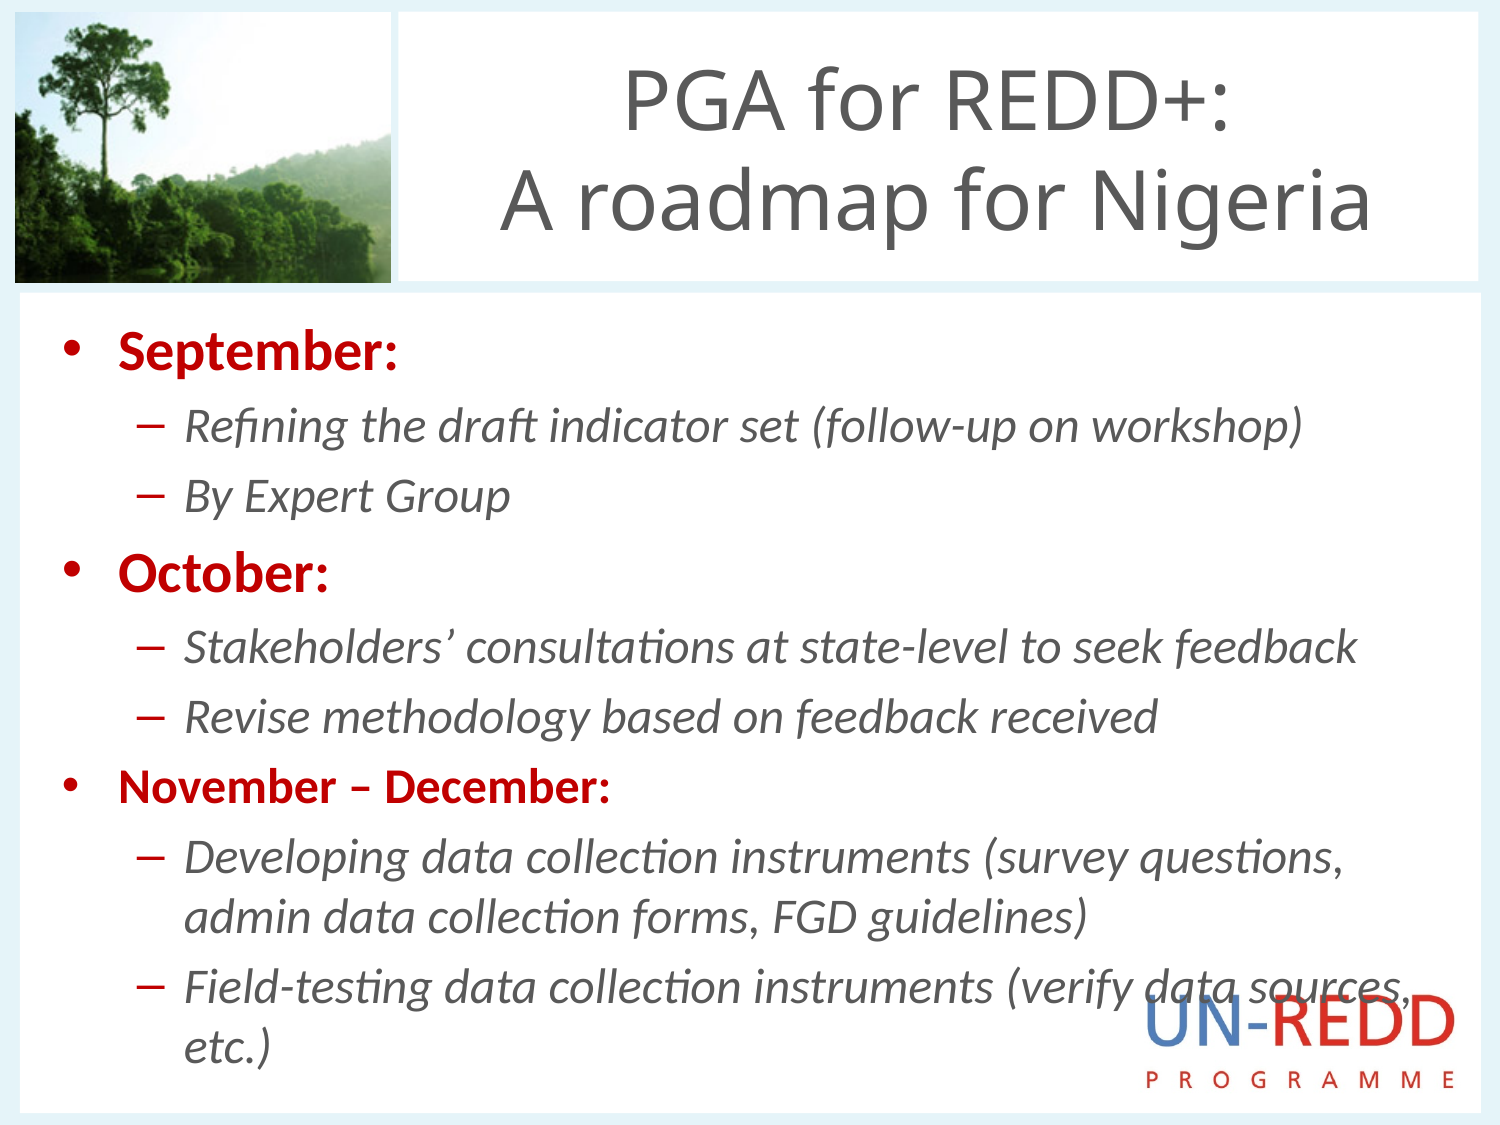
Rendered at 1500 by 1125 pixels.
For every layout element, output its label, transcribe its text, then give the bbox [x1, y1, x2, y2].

picture [15, 12, 391, 283]
title PGA for REDD+: A roadmap for Nigeria [400, 21, 1475, 274]
picture [1127, 1067, 1463, 1106]
list September: Refining the draft indicator set (follow-up on workshop) By Expert Group October: Stakeholders’ consultations at state-level to seek feedback Revise methodology based on feedback received November – December: Developing data collection instruments (survey questions, admin data collection forms, FGD guidelines) Field-testing data collection instruments (verify data sources, etc.) [46, 304, 1477, 1067]
